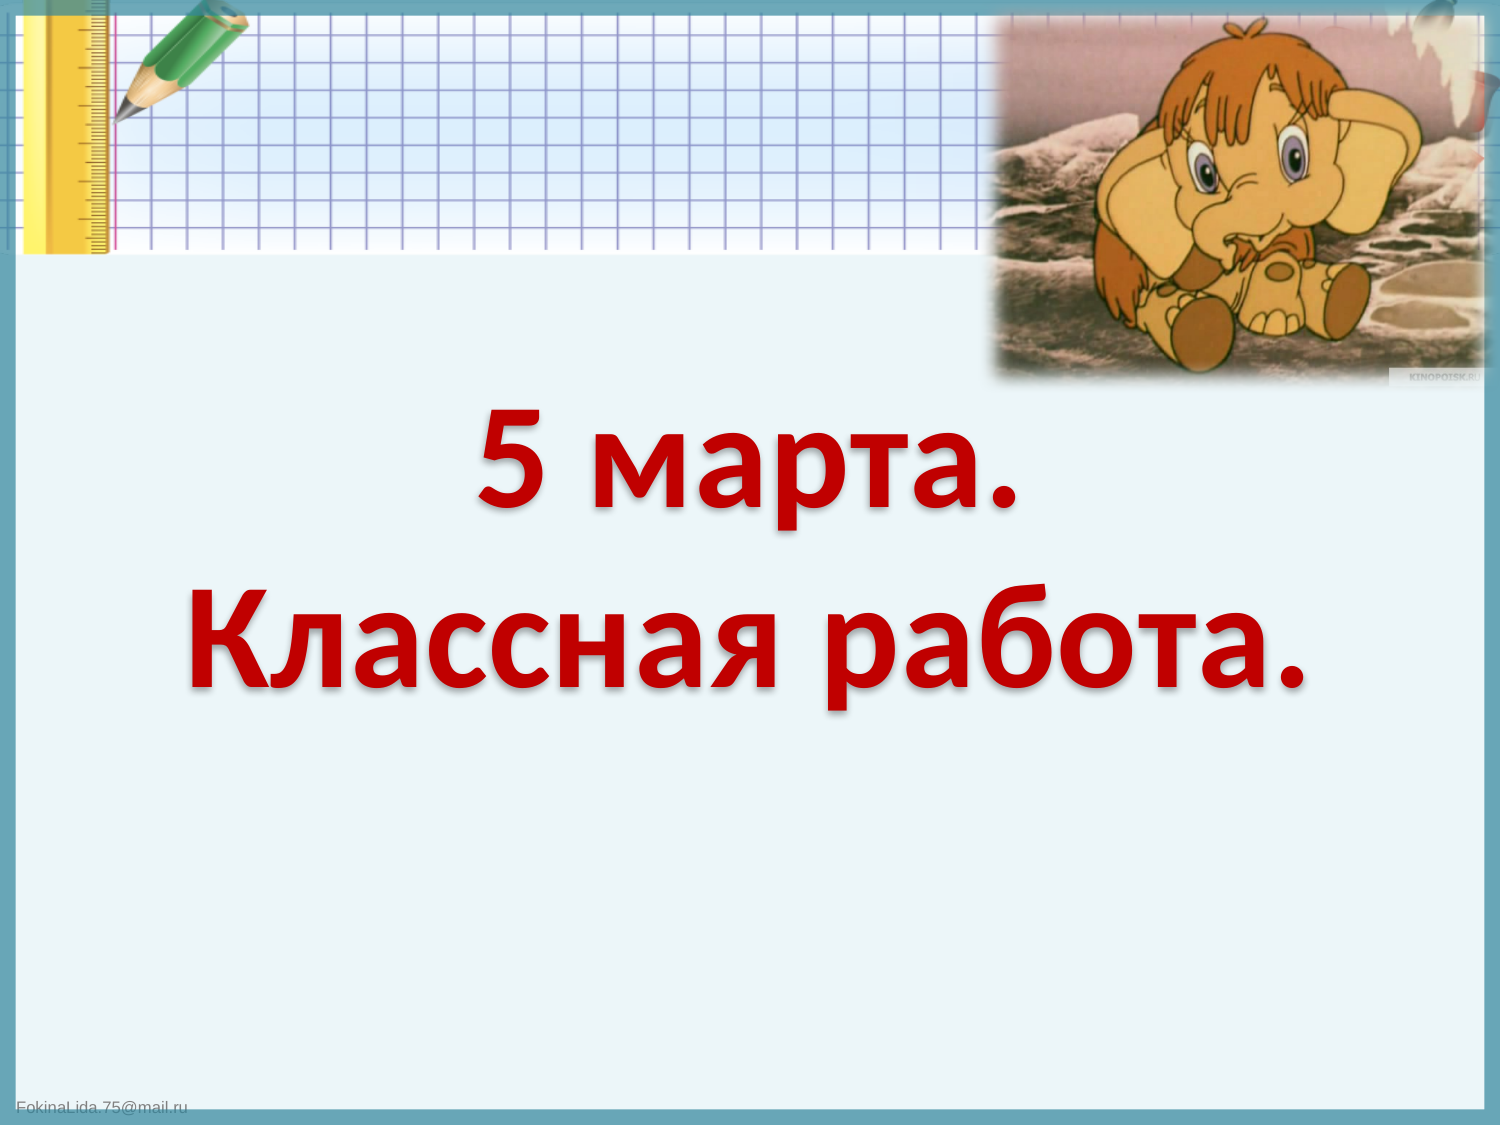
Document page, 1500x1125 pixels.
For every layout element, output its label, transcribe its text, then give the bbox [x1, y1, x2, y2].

picture [16, 0, 1500, 395]
text_box 5 марта. Классная работа. [29, 349, 1471, 725]
